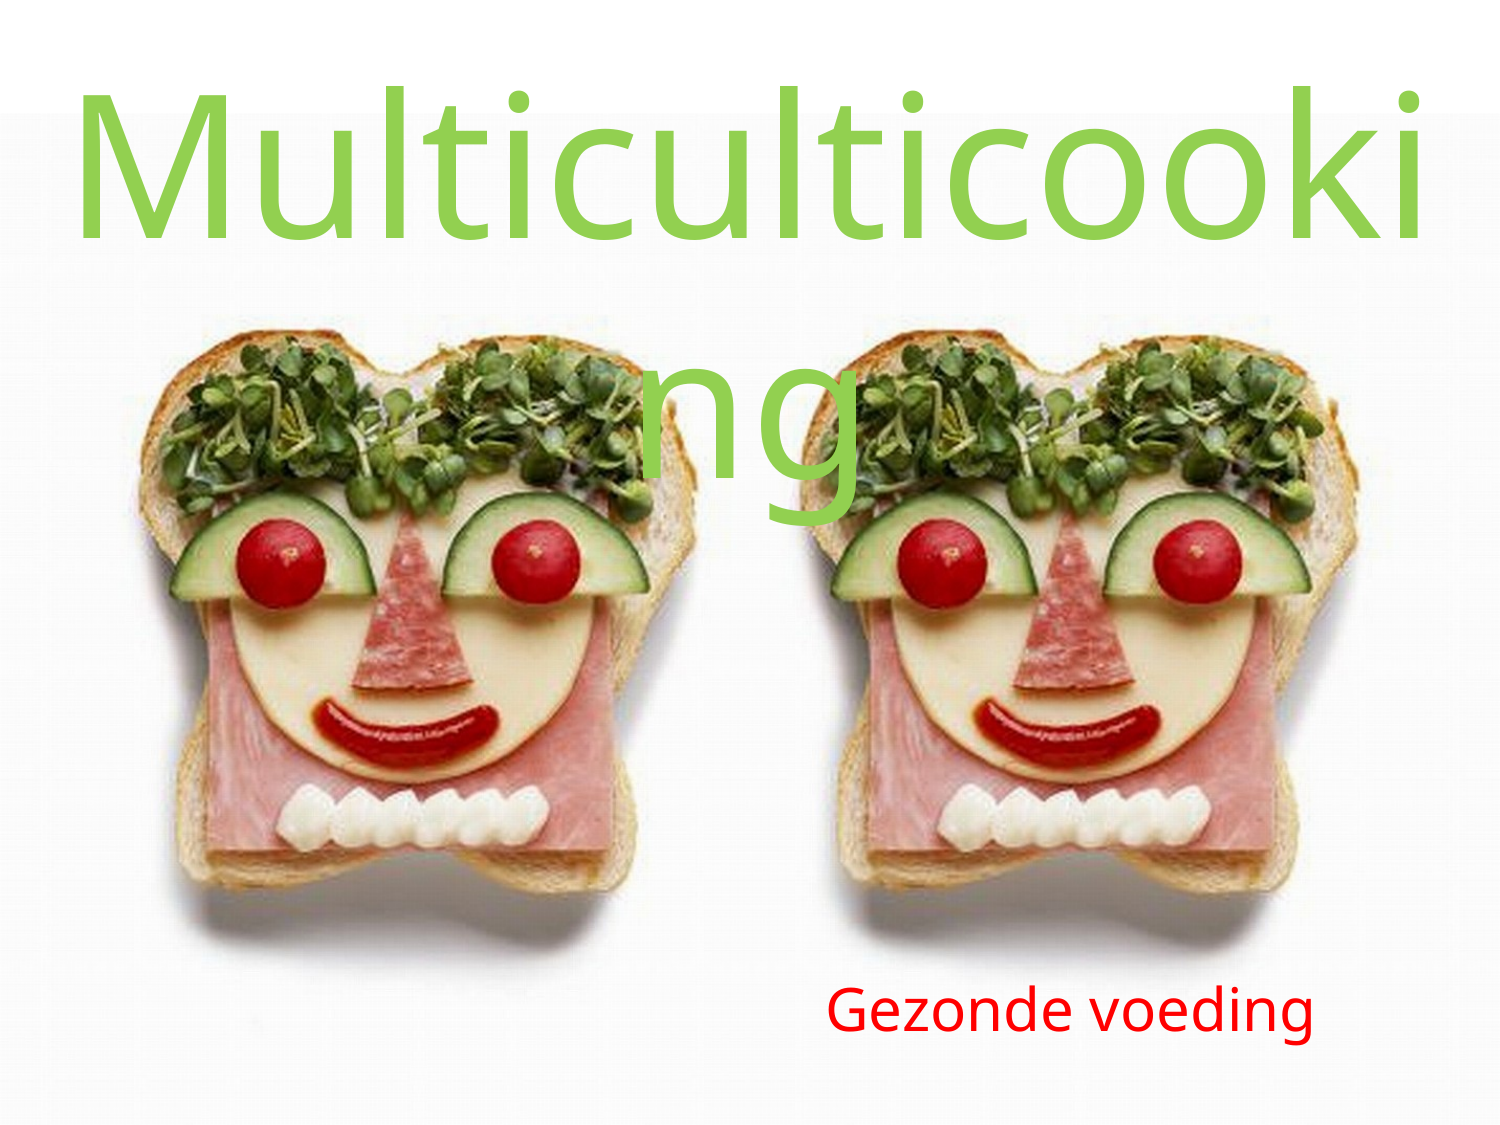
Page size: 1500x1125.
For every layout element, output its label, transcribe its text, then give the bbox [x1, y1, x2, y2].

title Multiculticooking [0, 30, 1500, 113]
picture [0, 113, 1500, 1125]
